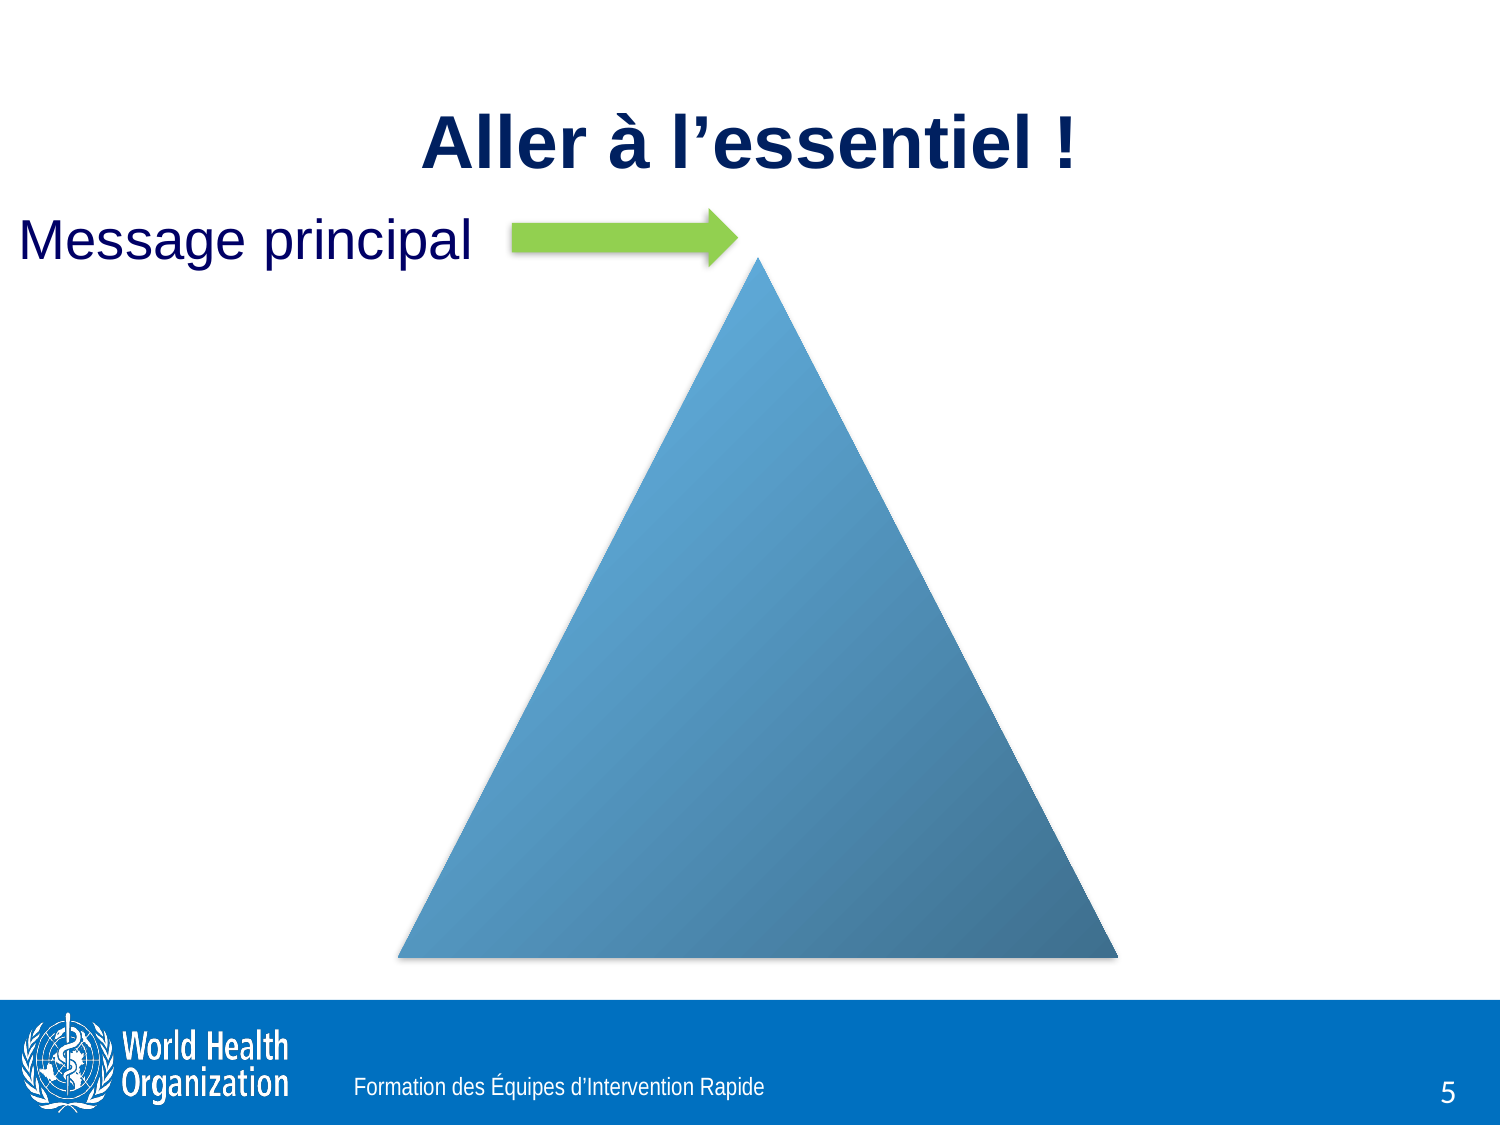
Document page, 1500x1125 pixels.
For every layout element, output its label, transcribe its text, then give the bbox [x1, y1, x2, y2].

title Aller à l’essentiel ! [75, 45, 1425, 233]
picture [21, 1012, 288, 1113]
text_box Message principal [15, 196, 479, 277]
text_box [398, 257, 1118, 958]
text_box [511, 208, 739, 268]
